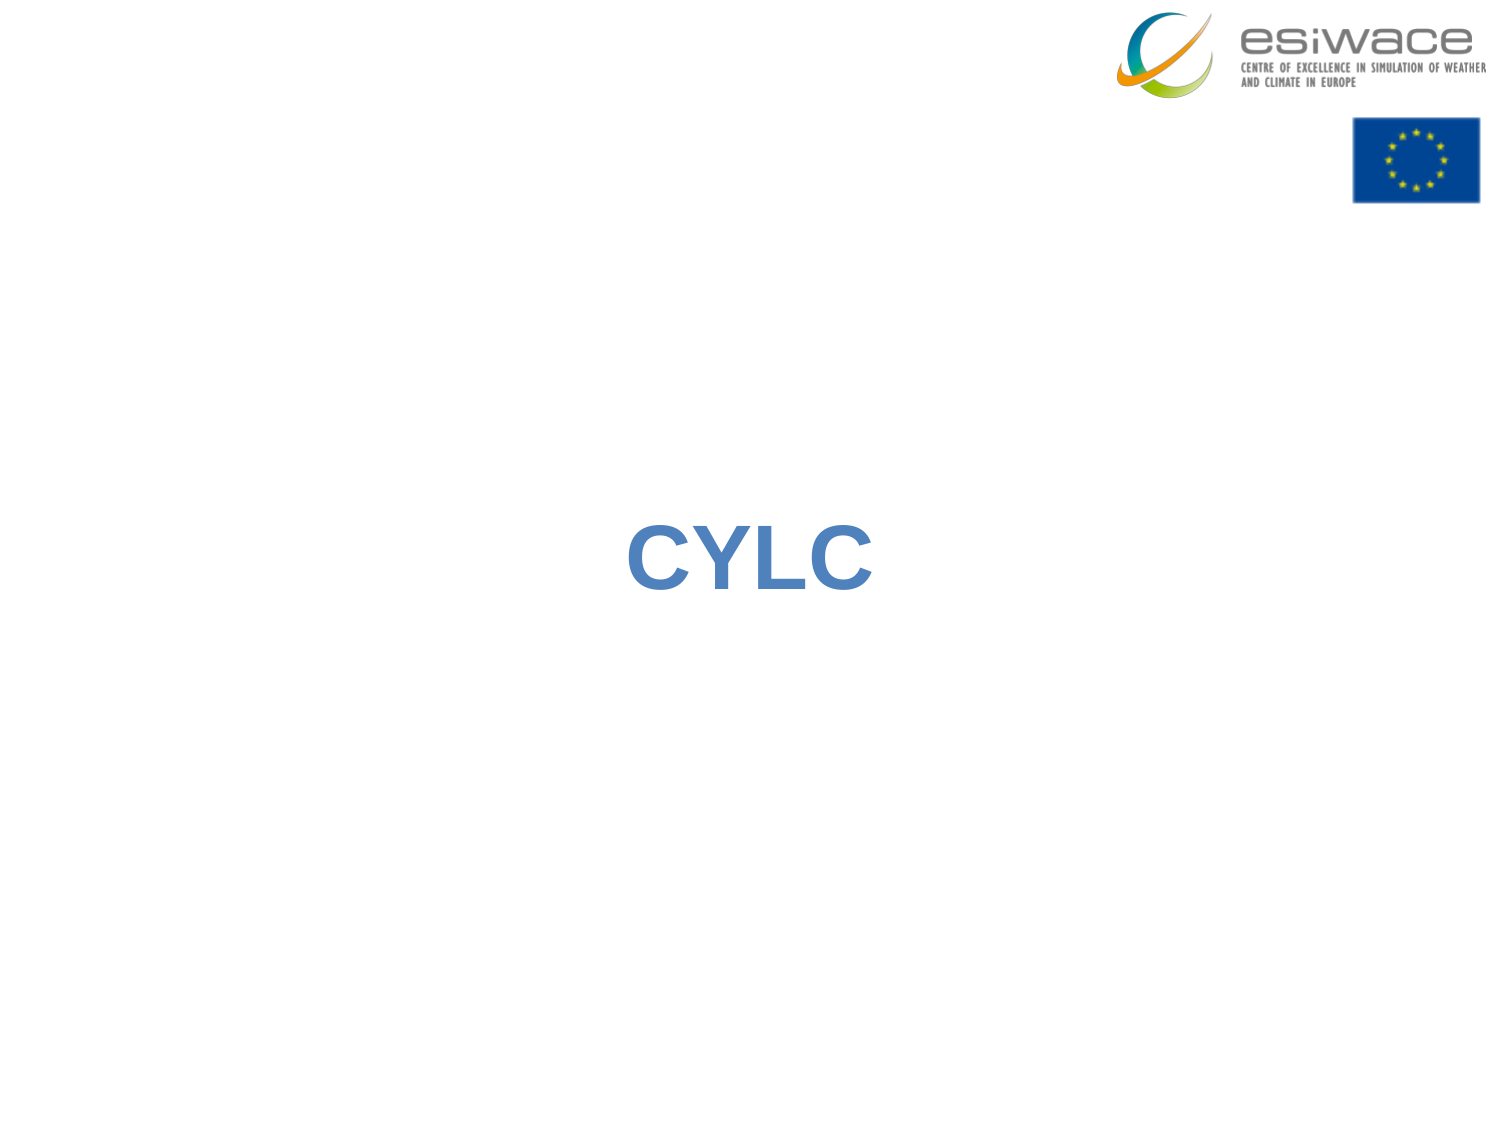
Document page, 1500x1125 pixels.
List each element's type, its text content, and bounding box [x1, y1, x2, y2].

title CYLC [29, 432, 1471, 674]
picture [1351, 116, 1483, 206]
picture [1111, 11, 1486, 101]
